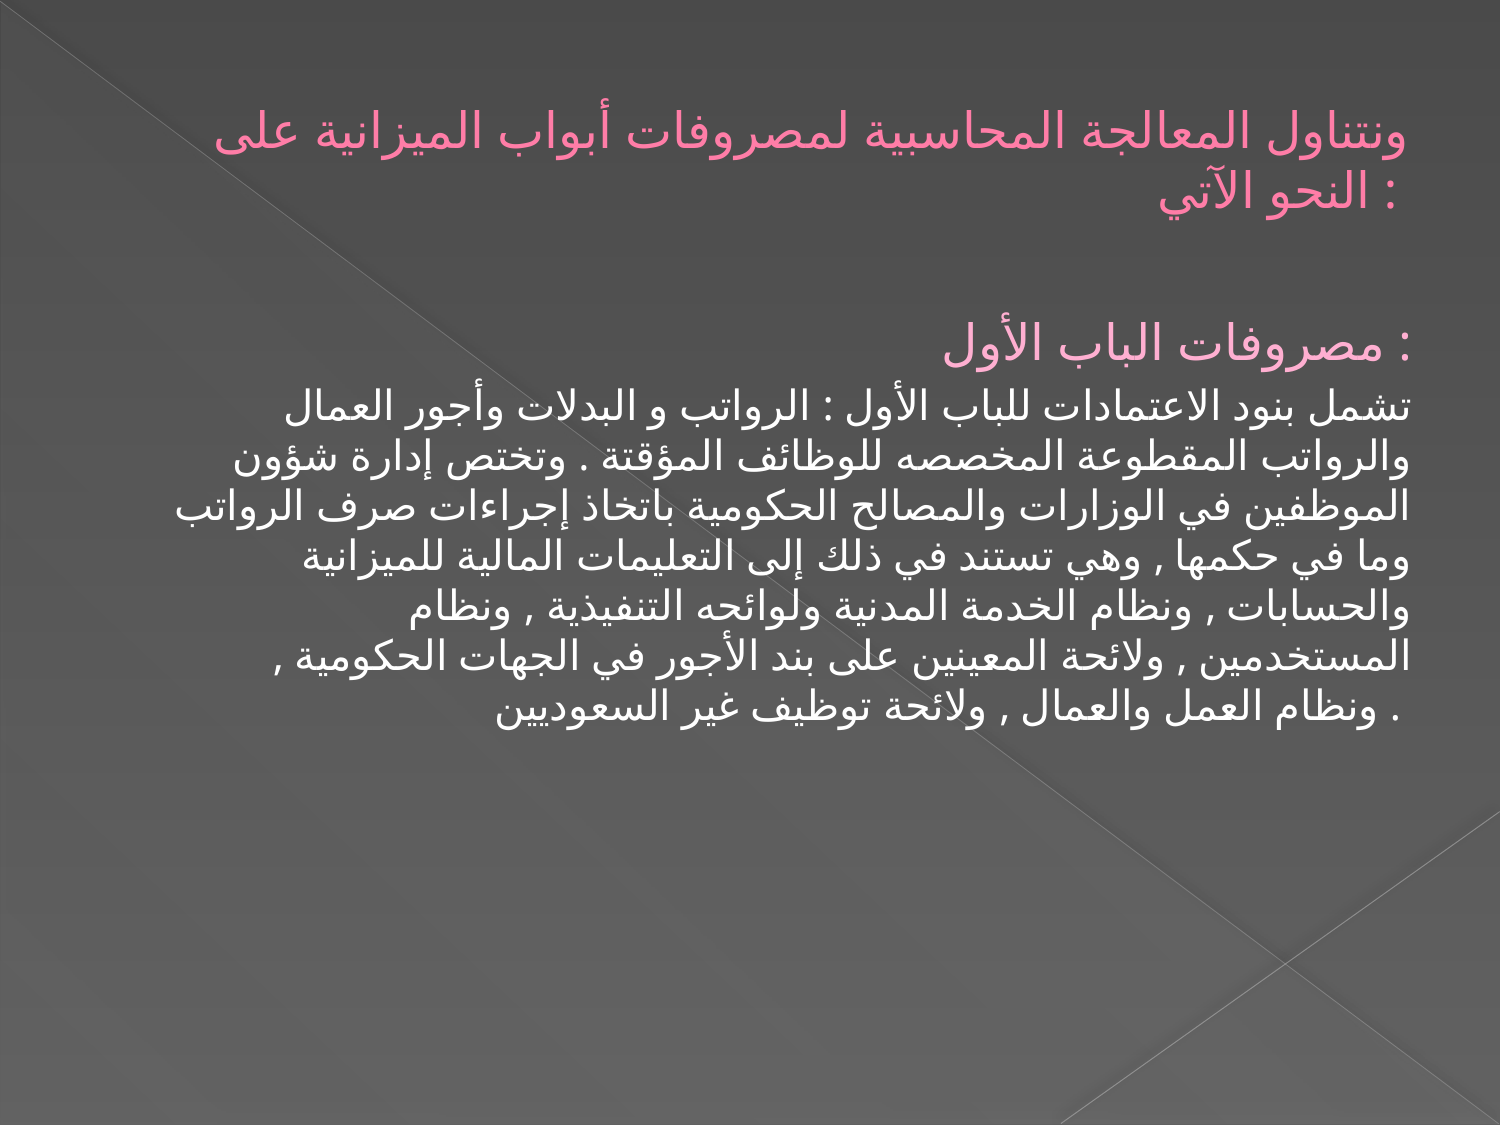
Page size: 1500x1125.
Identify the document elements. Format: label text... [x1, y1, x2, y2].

title ونتناول المعالجة المحاسبية لمصروفات أبواب الميزانية على النحو الآتي : [75, 43, 1425, 274]
list مصروفات الباب الأول : تشمل بنود الاعتمادات للباب الأول : الرواتب و البدلات وأجور العمال والرواتب المقطوعة المخصصه للوظائف المؤقتة . وتختص إدارة شؤون الموظفين في الوزارات والمصالح الحكومية باتخاذ إجراءات صرف الرواتب وما في حكمها , وهي تستند في ذلك إلى التعليمات المالية للميزانية والحسابات , ونظام الخدمة المدنية ولوائحه التنفيذية , ونظام المستخدمين , ولائحة المعينين على بند الأجور في الجهات الحكومية , ونظام العمل والعمال , ولائحة توظيف غير السعوديين . [76, 302, 1427, 1053]
